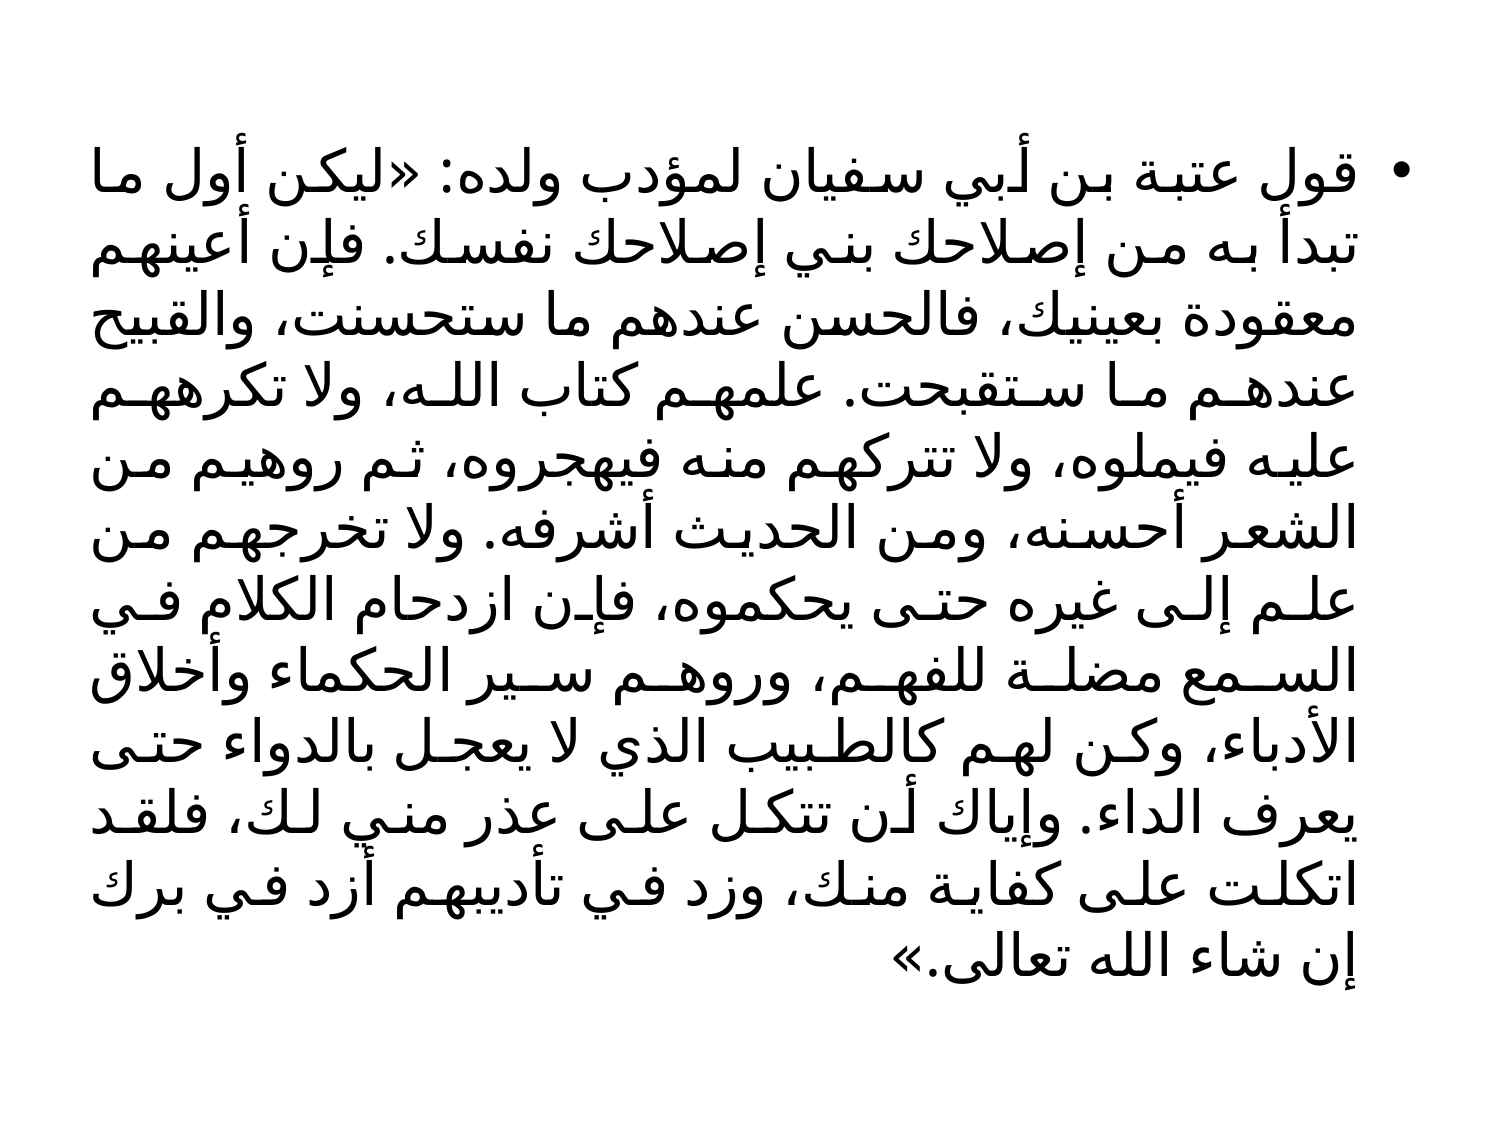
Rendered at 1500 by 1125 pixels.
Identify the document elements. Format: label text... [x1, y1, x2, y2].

list قول عتبة بن أبي سفيان لمؤدب ولده: «ليكن أول ما تبدأ به من إصلاحك بني إصلاحك نفسك. فإن أعينهم معقودة بعينيك، فالحسن عندهم ما ستحسنت، والقبيح عندهم ما ستقبحت. علمهم كتاب الله، ولا تكرههم عليه فيملوه، ولا تتركهم منه فيهجروه، ثم روهيم من الشعر أحسنه، ومن الحديث أشرفه. ولا تخرجهم من علم إلى غيره حتى يحكموه، فإن ازدحام الكلام في السمع مضلة للفهم، وروهم سير الحكماء وأخلاق الأدباء، وكن لهم كالطبيب الذي لا يعجل بالدواء حتى يعرف الداء. وإياك أن تتكل على عذر مني لك، فلقد اتكلت على كفاية منك، وزد في تأديبهم أزد في برك إن شاء الله تعالى.» [75, 42, 1425, 1005]
